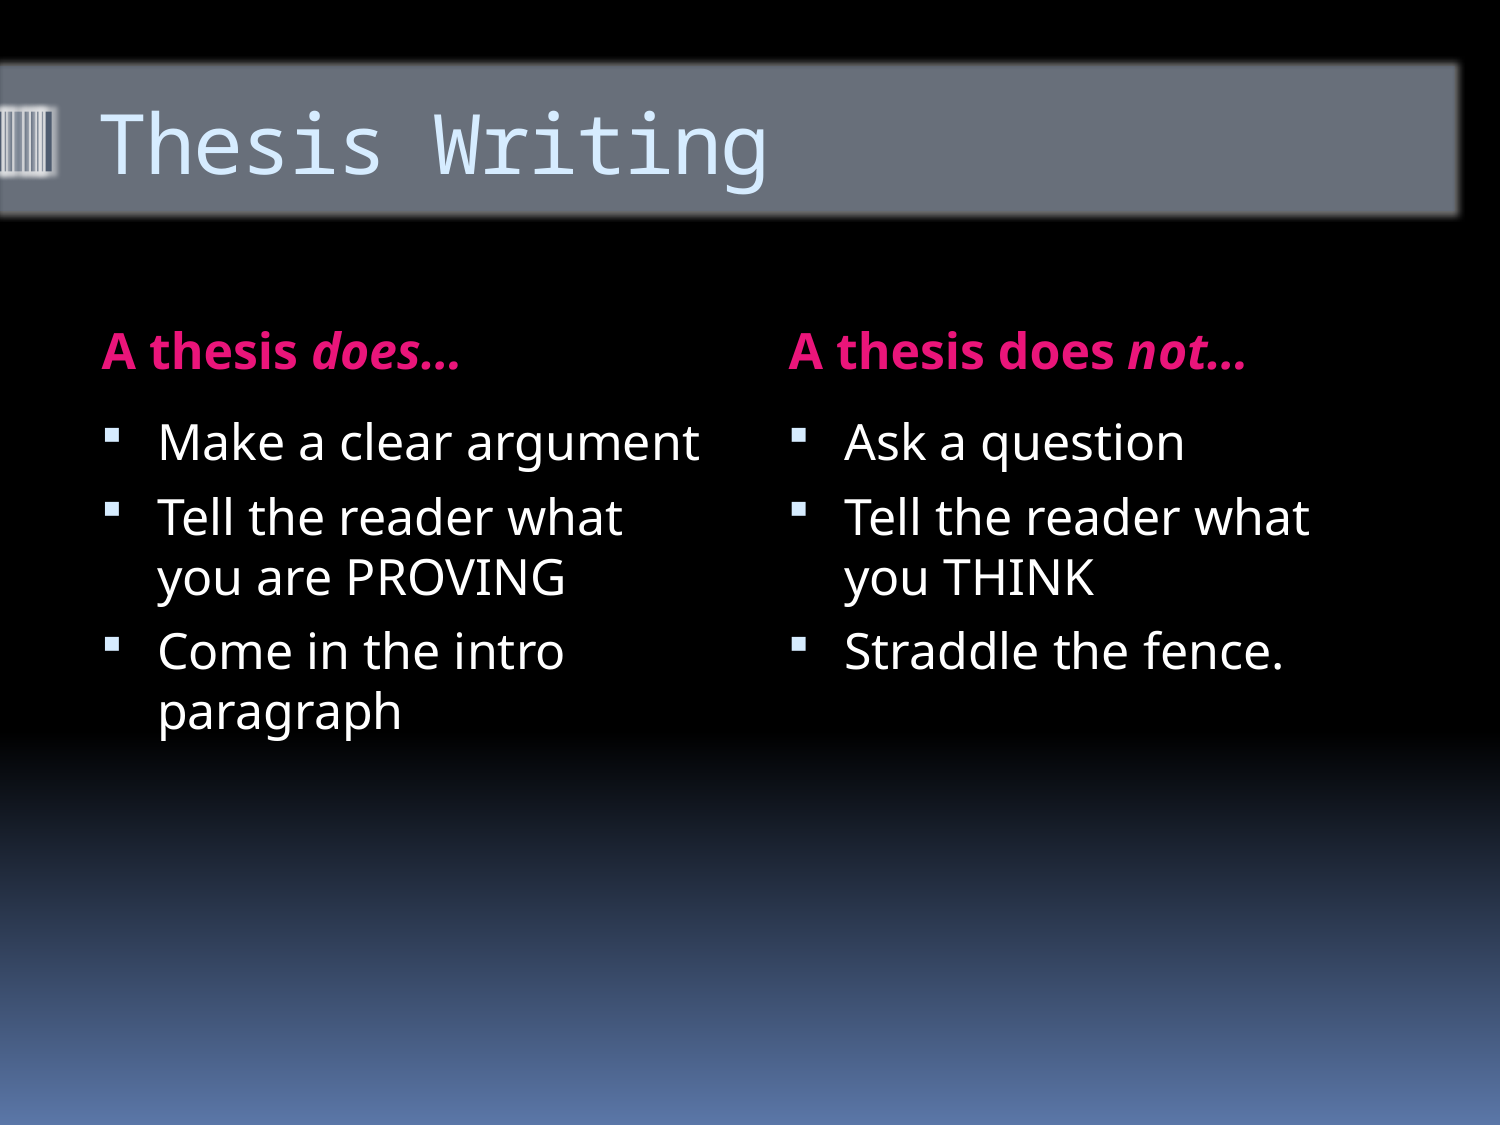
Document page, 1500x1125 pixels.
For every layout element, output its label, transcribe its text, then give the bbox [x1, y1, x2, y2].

list Make a clear argument Tell the reader what you are PROVING Come in the intro paragraph [75, 403, 738, 1053]
list Ask a question Tell the reader what you THINK Straddle the fence. [761, 403, 1425, 1053]
list A thesis does… [75, 296, 738, 402]
title Thesis Writing [82, 83, 1358, 234]
list A thesis does not… [761, 296, 1425, 402]
